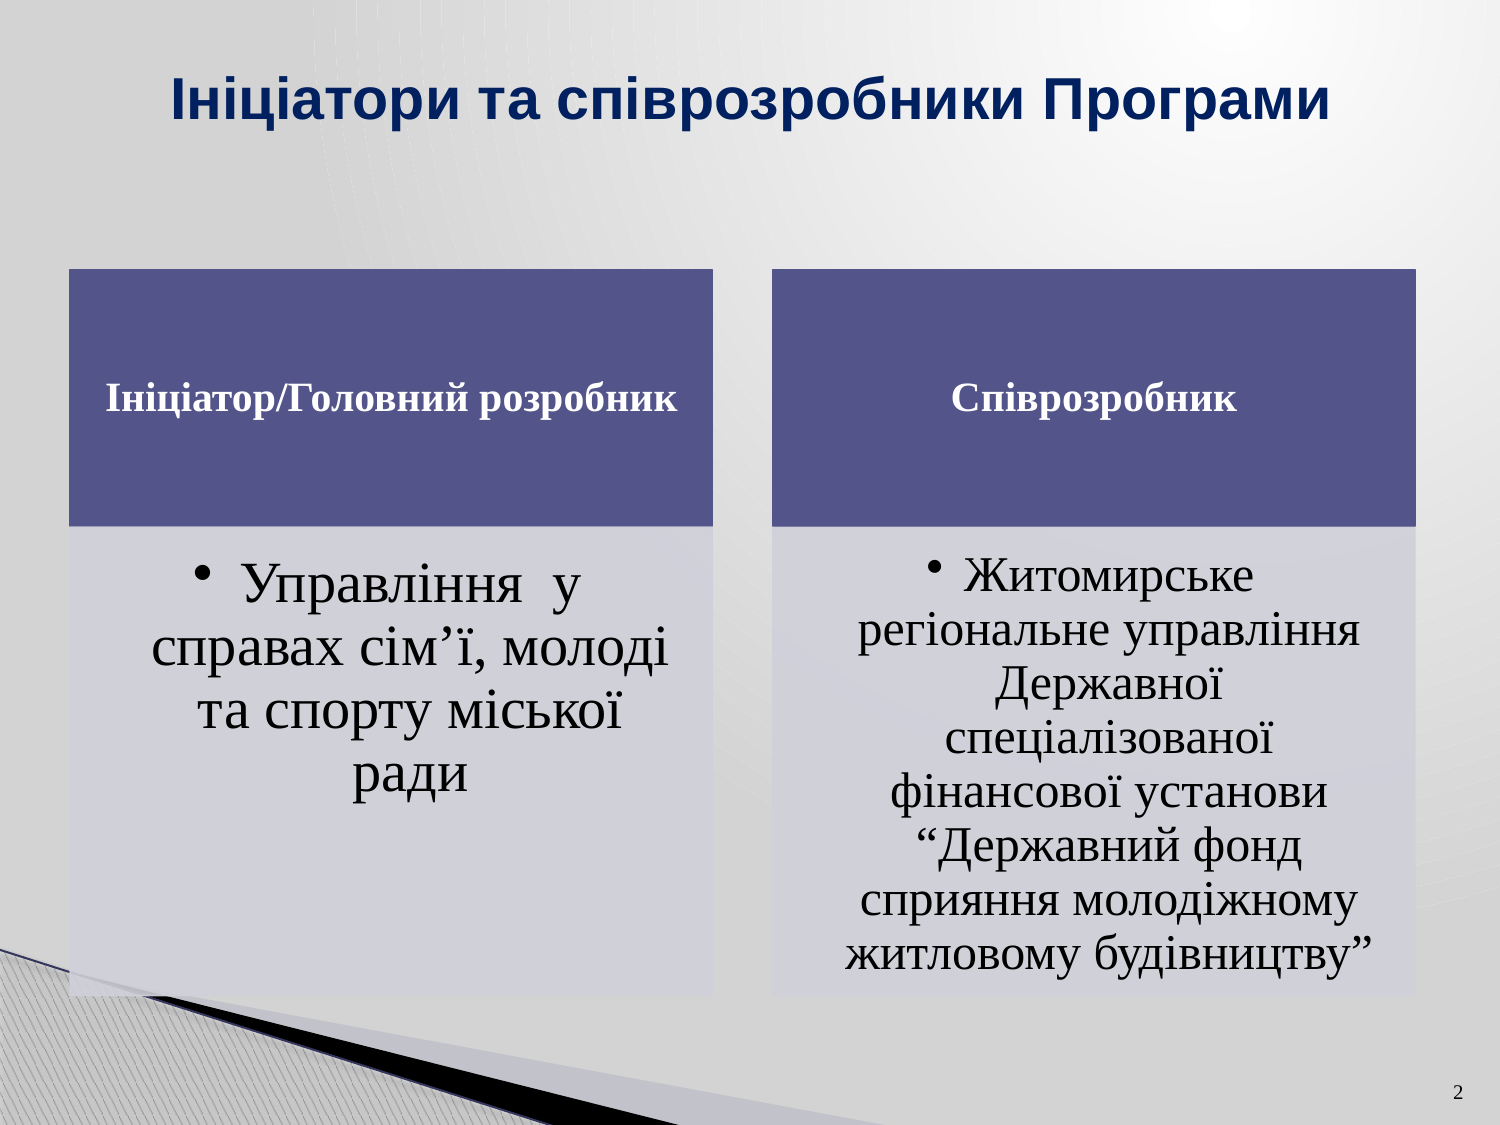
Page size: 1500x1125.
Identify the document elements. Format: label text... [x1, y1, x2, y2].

title Ініціатори та співрозробники Програми [76, 30, 1427, 161]
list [40, 195, 1416, 1071]
slide_number 2 [1418, 1051, 1479, 1112]
